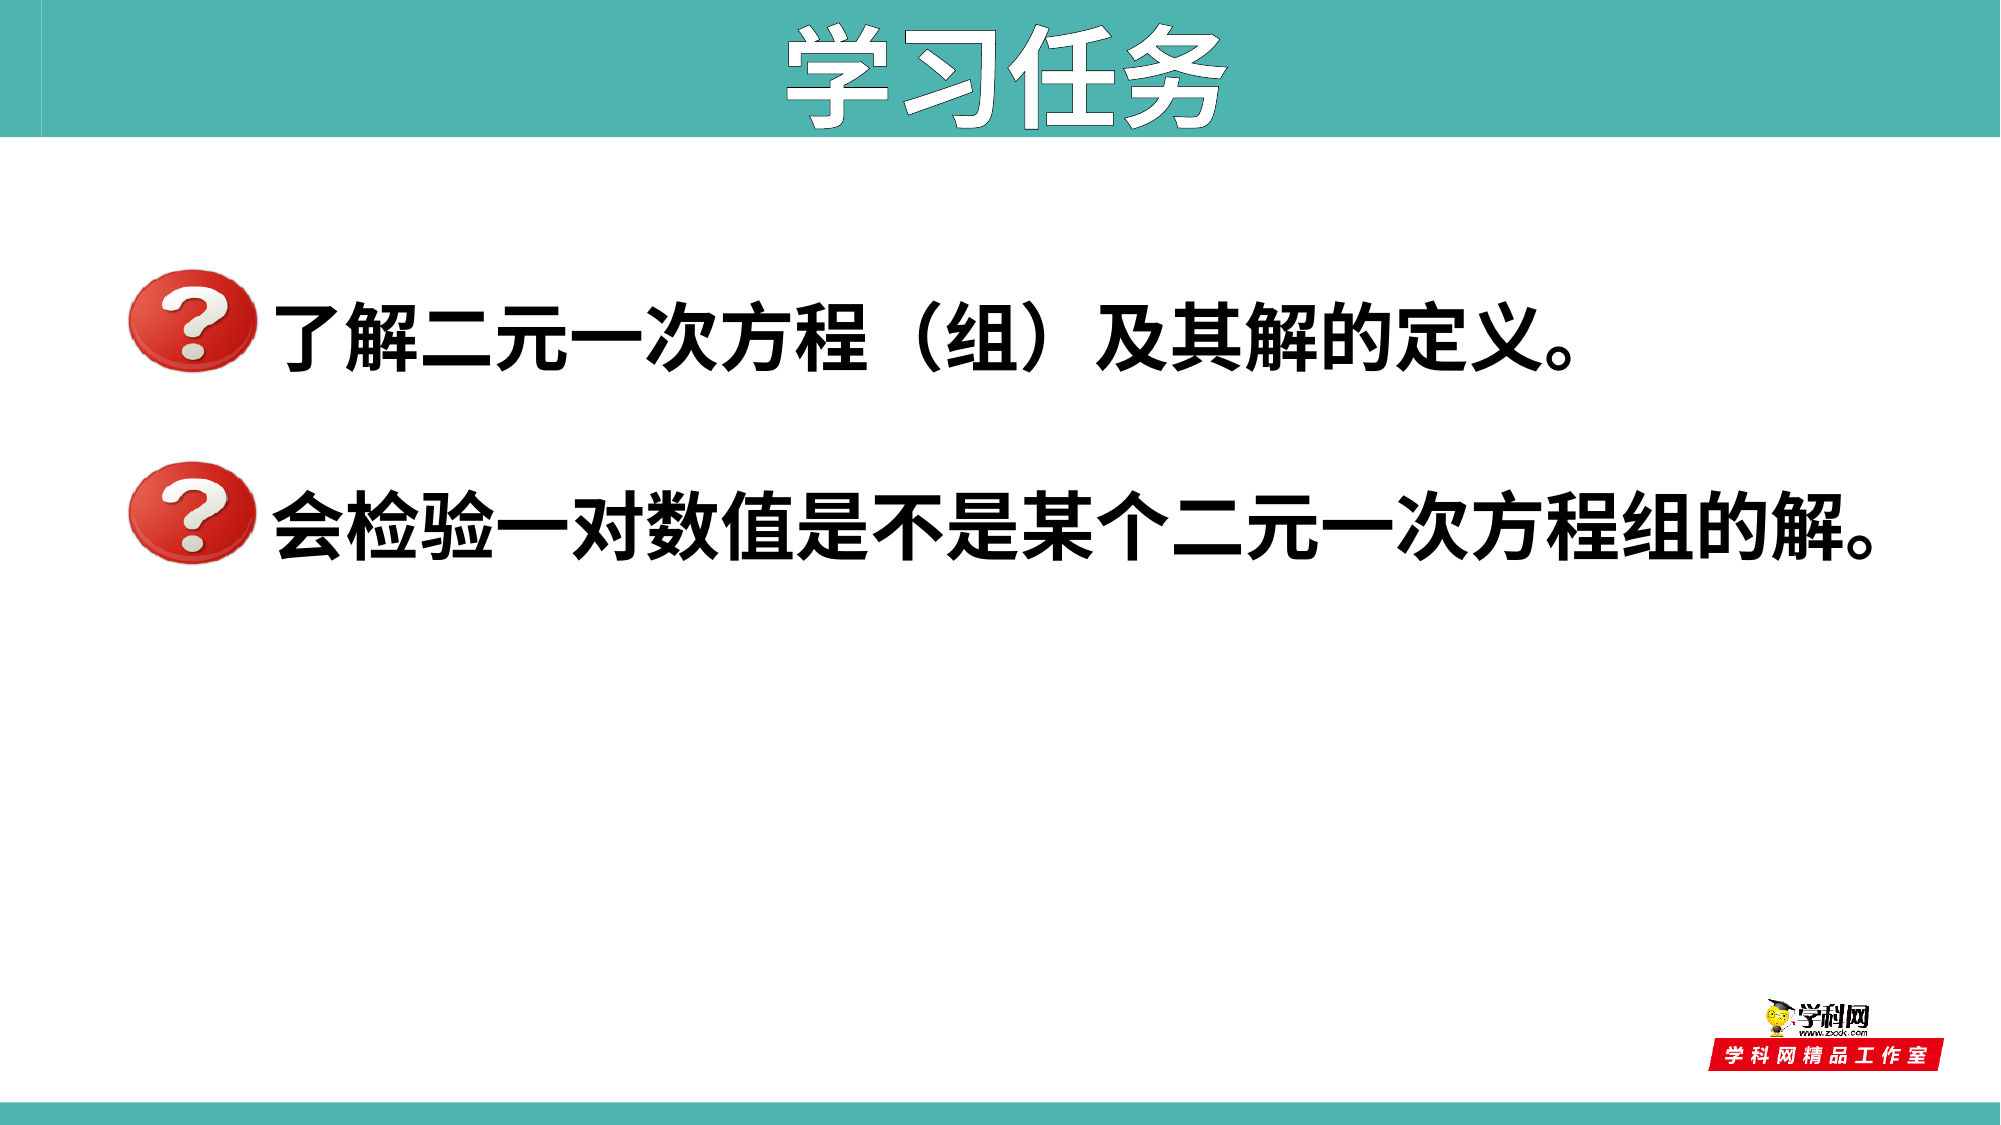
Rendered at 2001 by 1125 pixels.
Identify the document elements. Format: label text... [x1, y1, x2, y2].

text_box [0, 0, 2000, 138]
picture [123, 263, 264, 377]
picture [122, 456, 264, 570]
text_box 会检验一对数值是不是某个二元一次方程组的解。 [255, 445, 1946, 578]
text_box 了解二元一次方程（组）及其解的定义。 [254, 256, 1820, 389]
text_box [0, 1100, 2000, 1125]
picture [1708, 1038, 1944, 1071]
picture [1766, 999, 1869, 1037]
